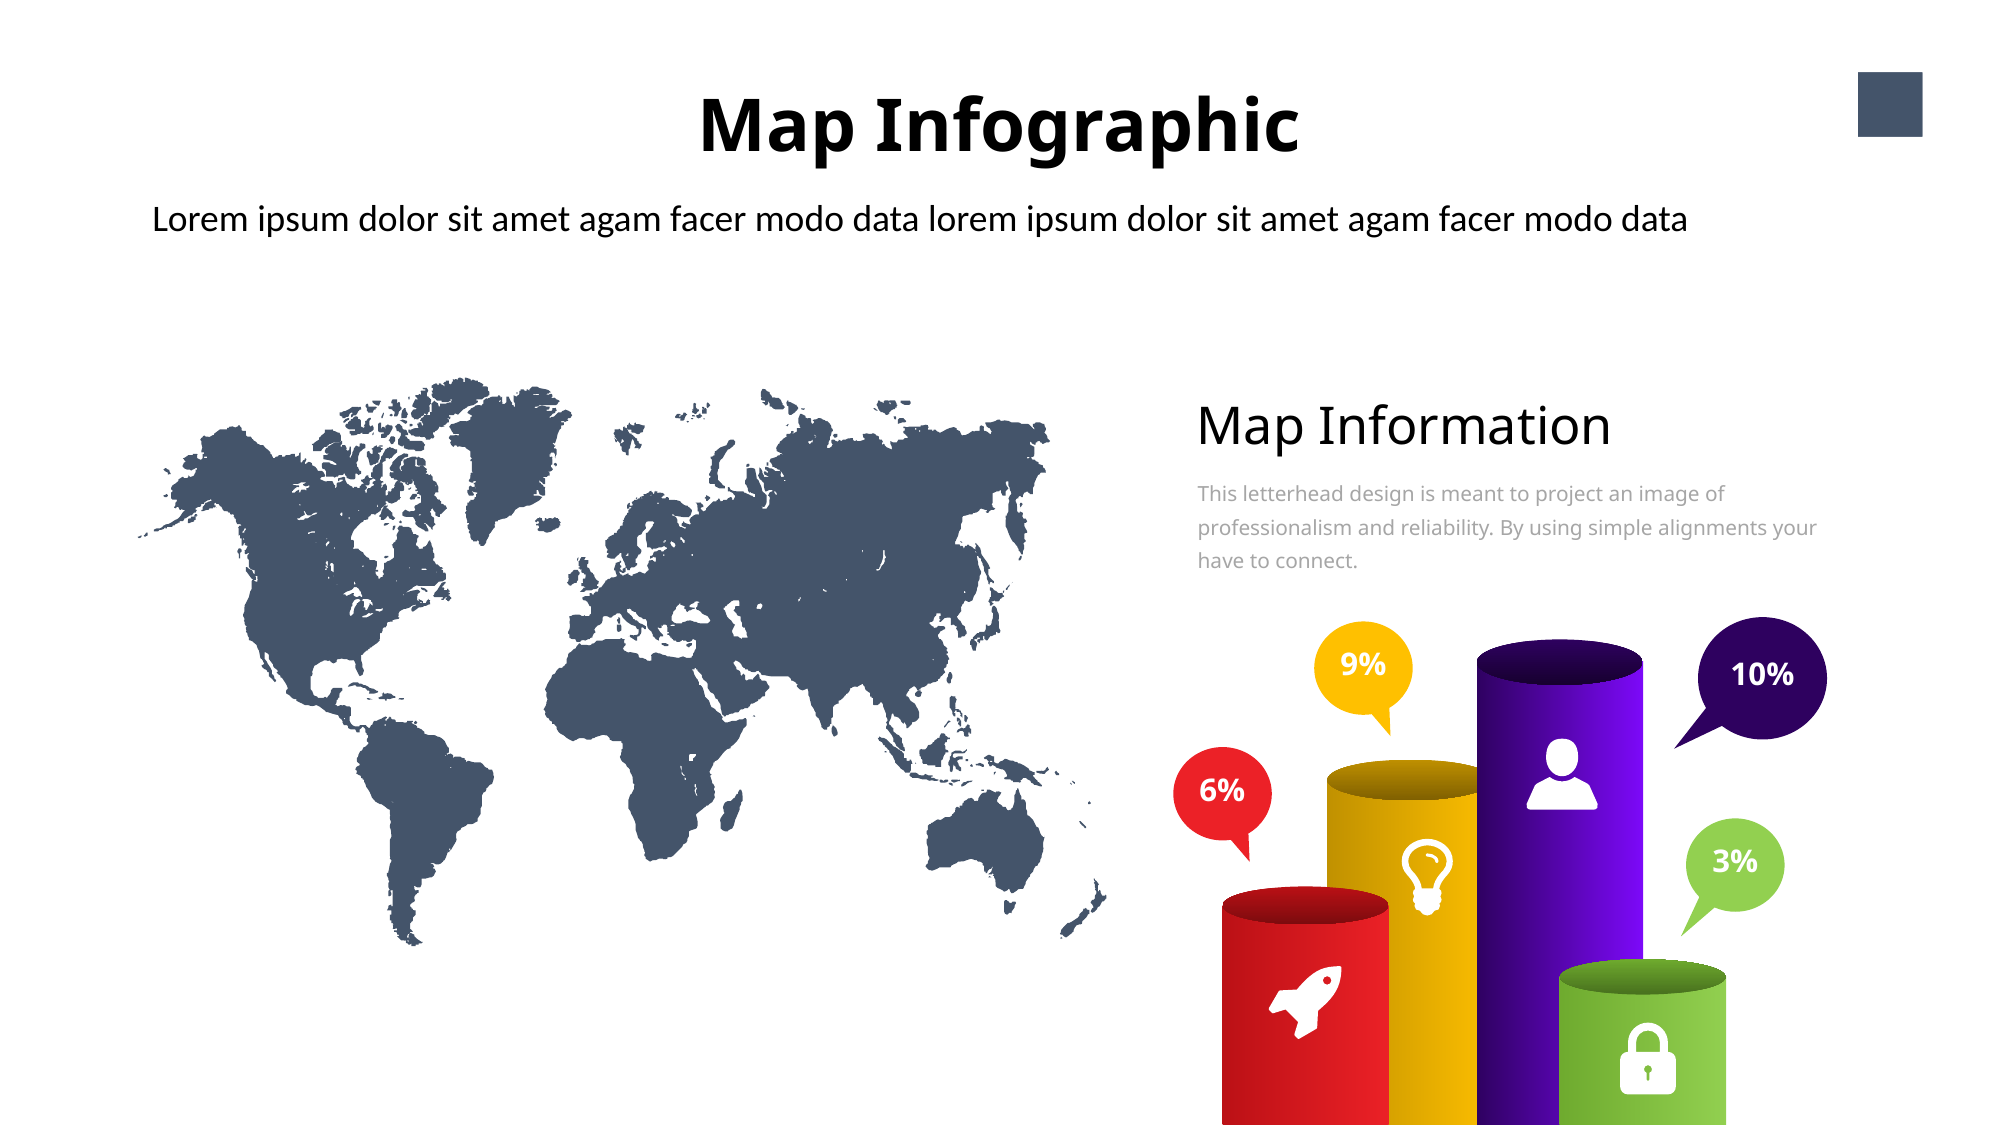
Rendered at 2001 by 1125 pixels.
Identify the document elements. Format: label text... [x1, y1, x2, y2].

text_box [137, 377, 1863, 1125]
slide_number 8 [1863, 78, 1927, 130]
title Map Infographic [137, 72, 1863, 184]
text_box [1863, 130, 1924, 138]
text_box [1857, 71, 1924, 78]
subtitle Lorem ipsum dolor sit amet agam facer modo data lorem ipsum dolor sit amet agam facer modo data [137, 186, 1863, 227]
